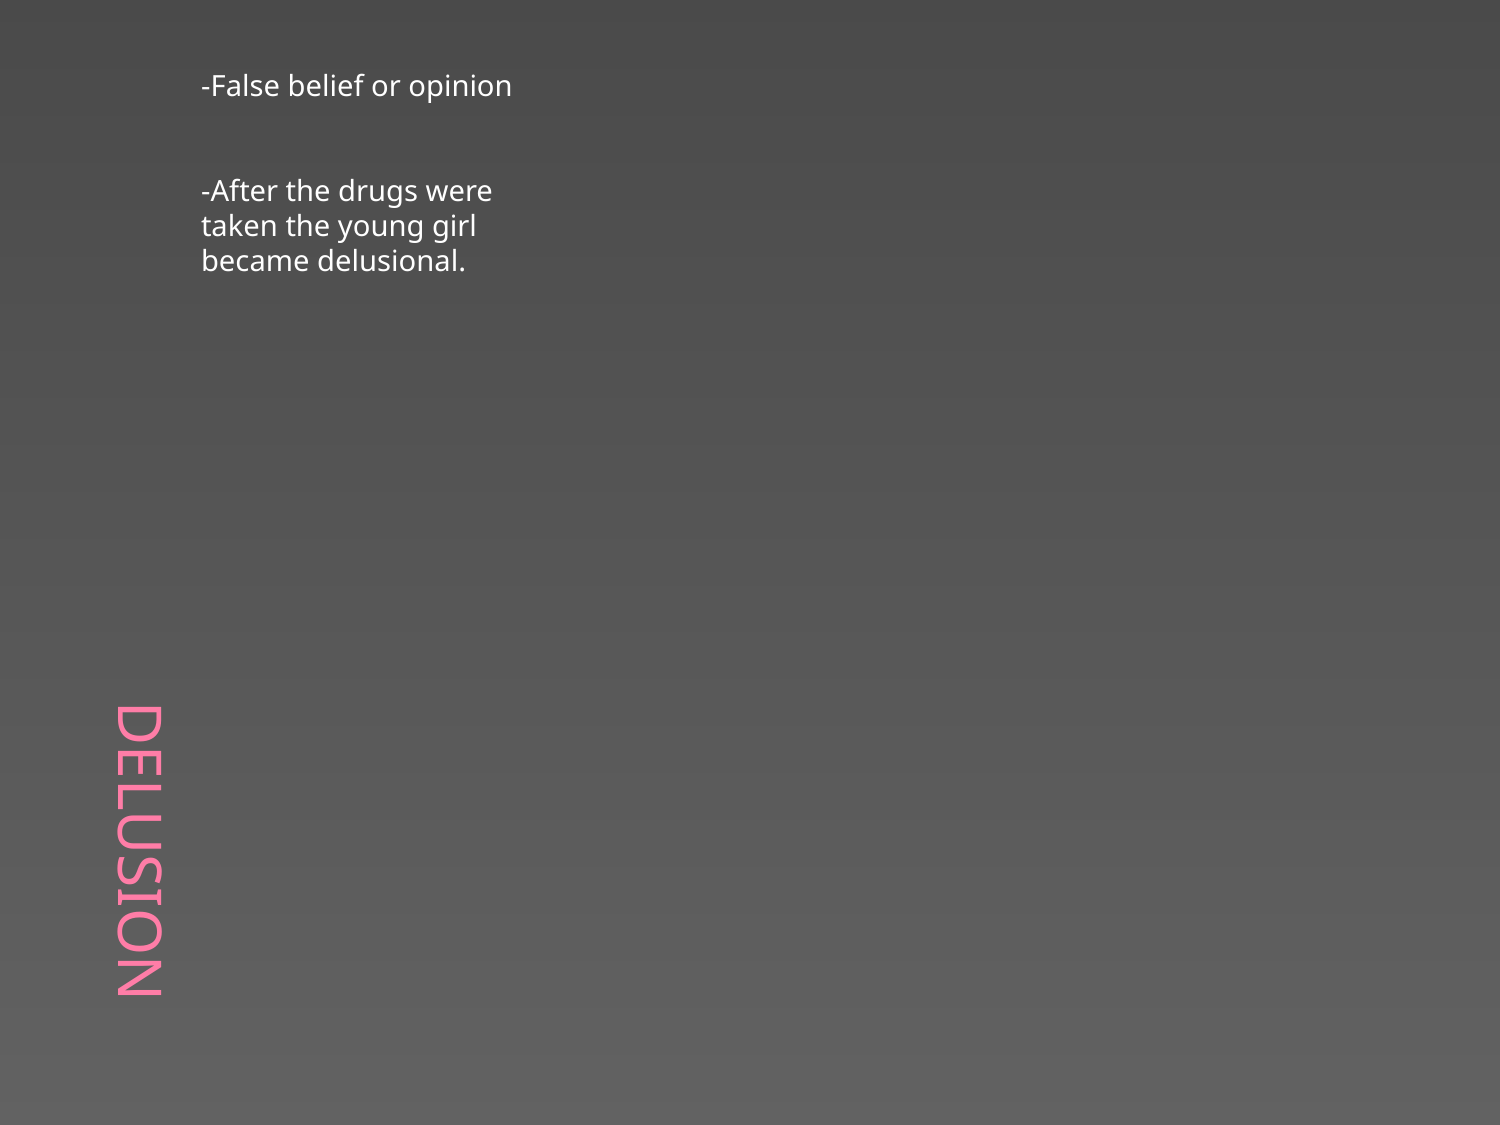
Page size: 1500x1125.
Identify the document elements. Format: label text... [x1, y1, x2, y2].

list -False belief or opinion -After the drugs were taken the young girl became delusional. [186, 60, 587, 1036]
title Delusion [36, 60, 186, 1036]
